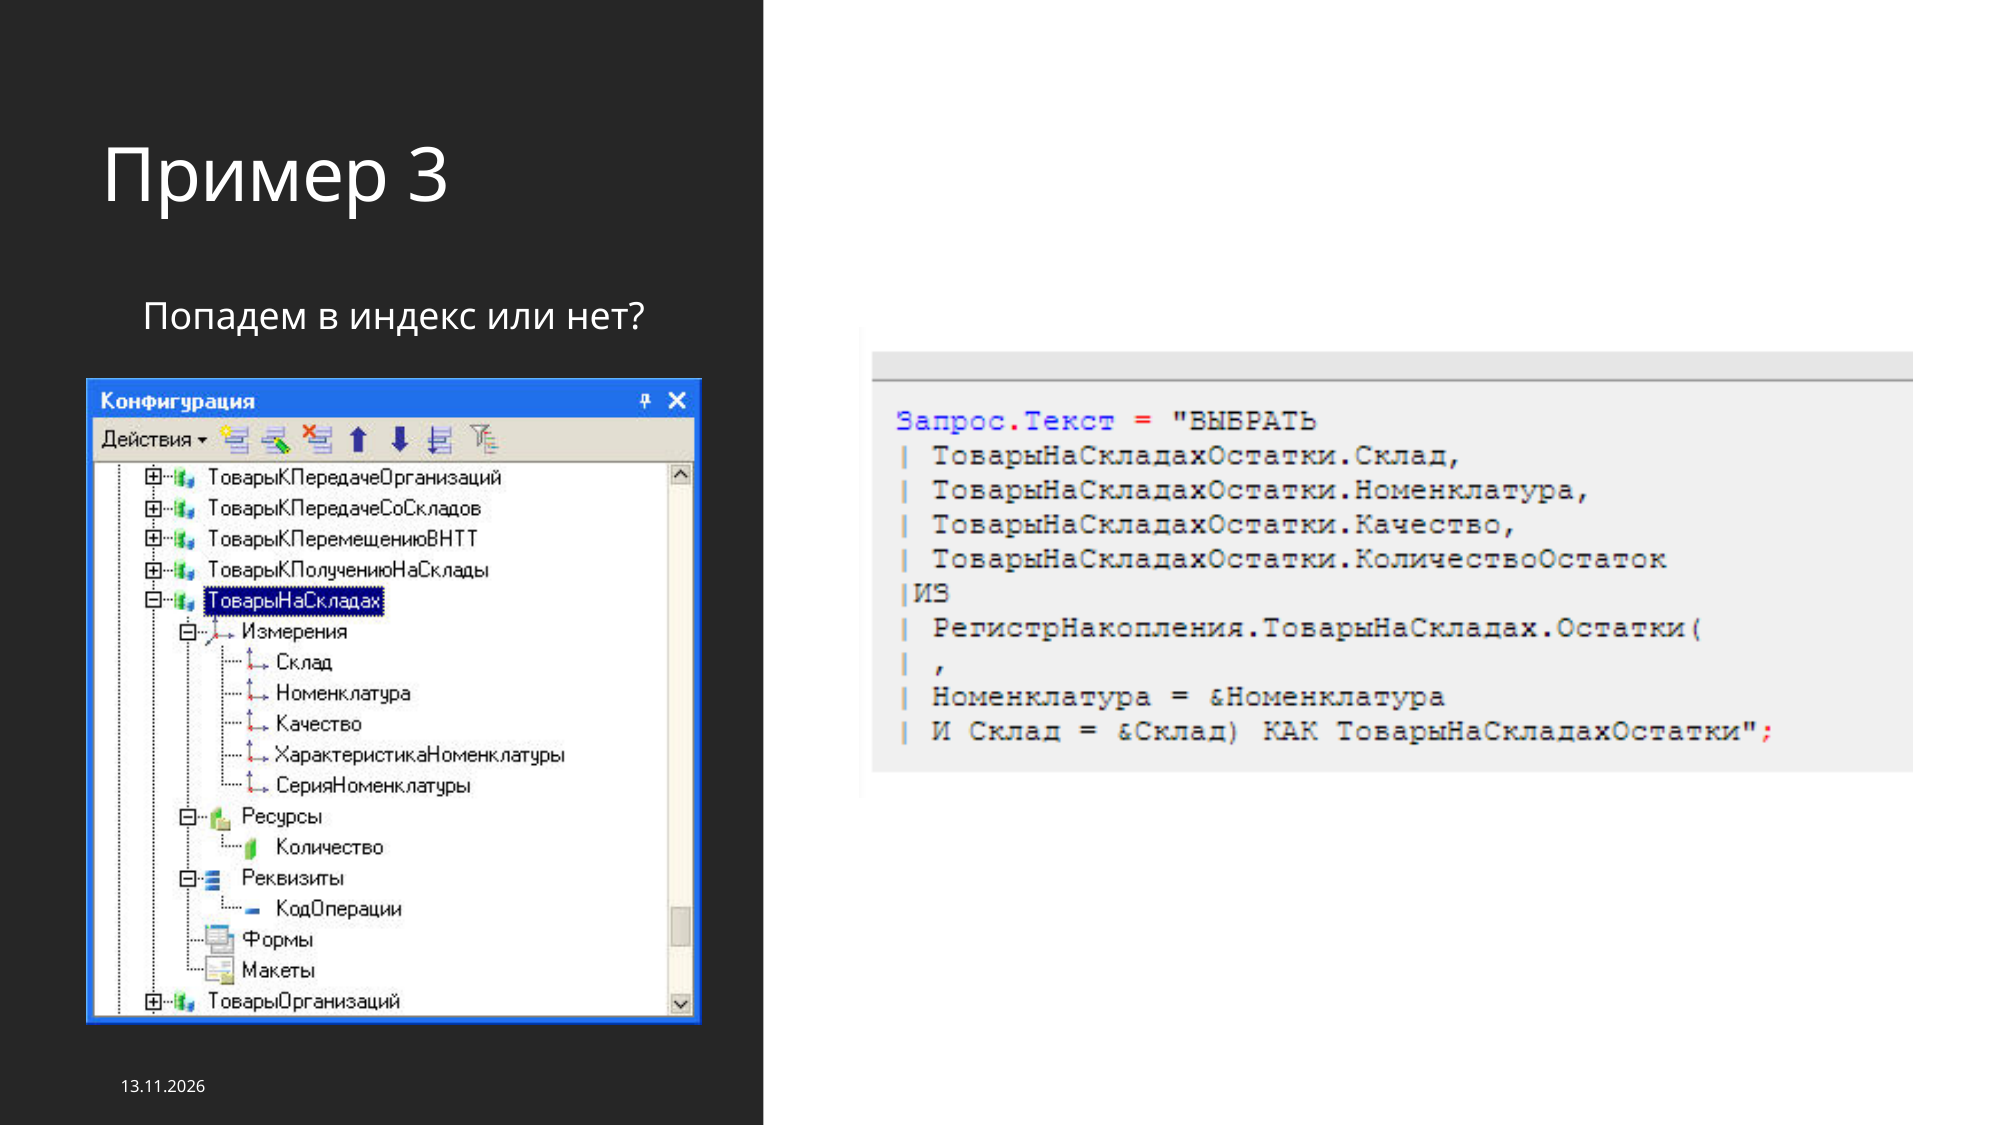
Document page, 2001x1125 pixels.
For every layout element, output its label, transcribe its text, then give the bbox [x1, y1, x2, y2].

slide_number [105, 1057, 683, 1118]
text_box Попадем в индекс или нет? [86, 284, 702, 345]
picture [85, 378, 703, 1026]
picture [859, 326, 1913, 799]
title Пример 3 [86, 128, 683, 226]
